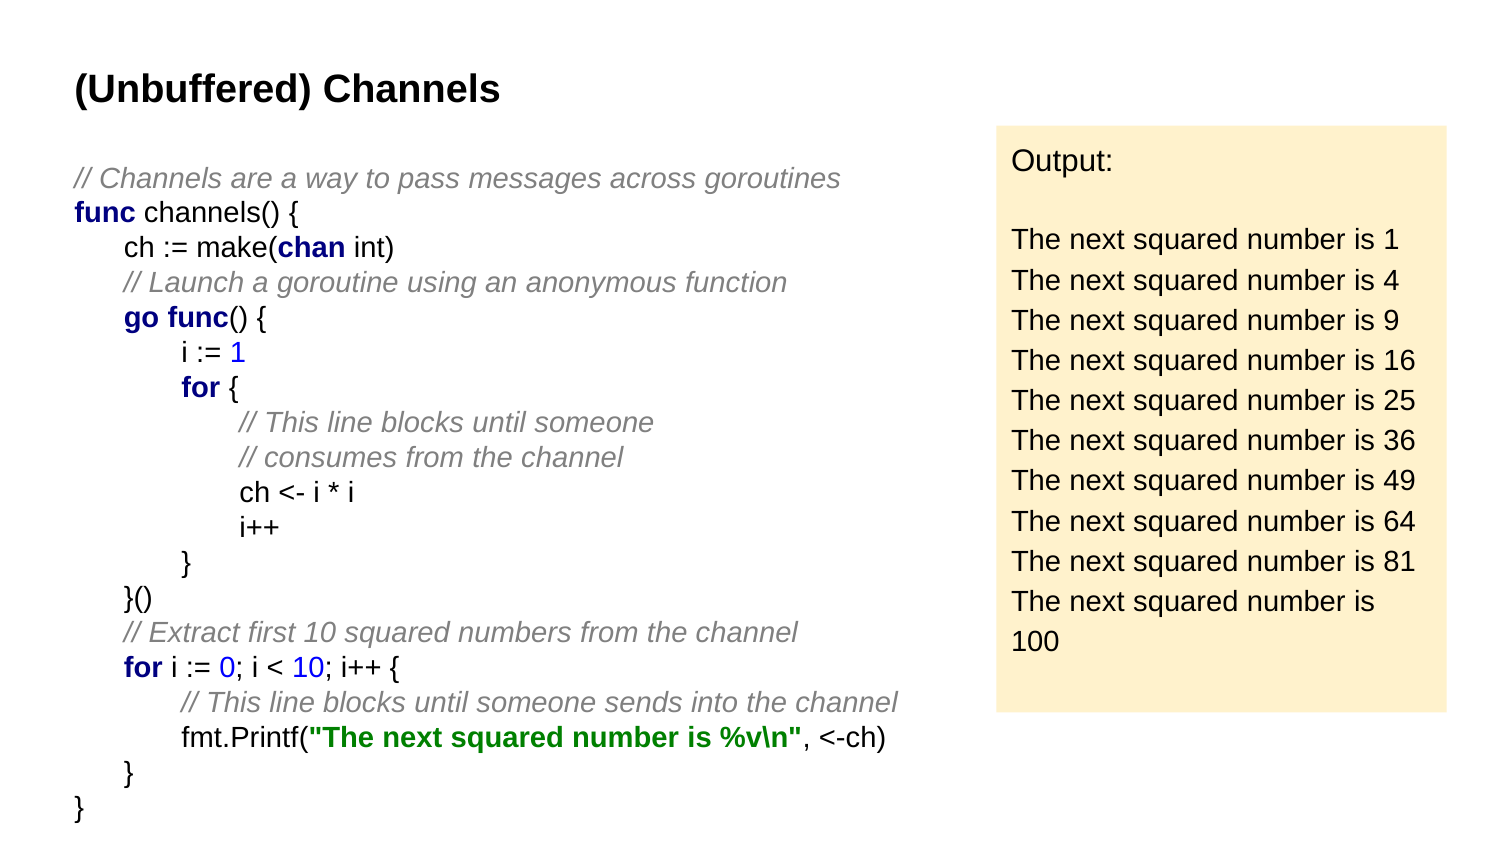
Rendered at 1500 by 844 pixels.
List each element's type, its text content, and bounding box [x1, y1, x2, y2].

text_box (Unbuffered) Channels [59, 47, 1276, 125]
text_box // Channels are a way to pass messages across goroutines func channels() { ch := make(chan int) // Launch a goroutine using an anonymous function go func() { i := 1 for { // This line blocks until someone // consumes from the channel ch <- i * i i++ } }() // Extract first 10 squared numbers from the channel for i := 0; i < 10; i++ { // This line blocks until someone sends into the channel fmt.Printf("The next squared number is %v\n", <-ch) } } [59, 143, 1067, 827]
text_box Output: The next squared number is 1 The next squared number is 4 The next squared number is 9 The next squared number is 16 The next squared number is 25 The next squared number is 36 The next squared number is 49 The next squared number is 64 The next squared number is 81 The next squared number is 100 [996, 125, 1447, 713]
